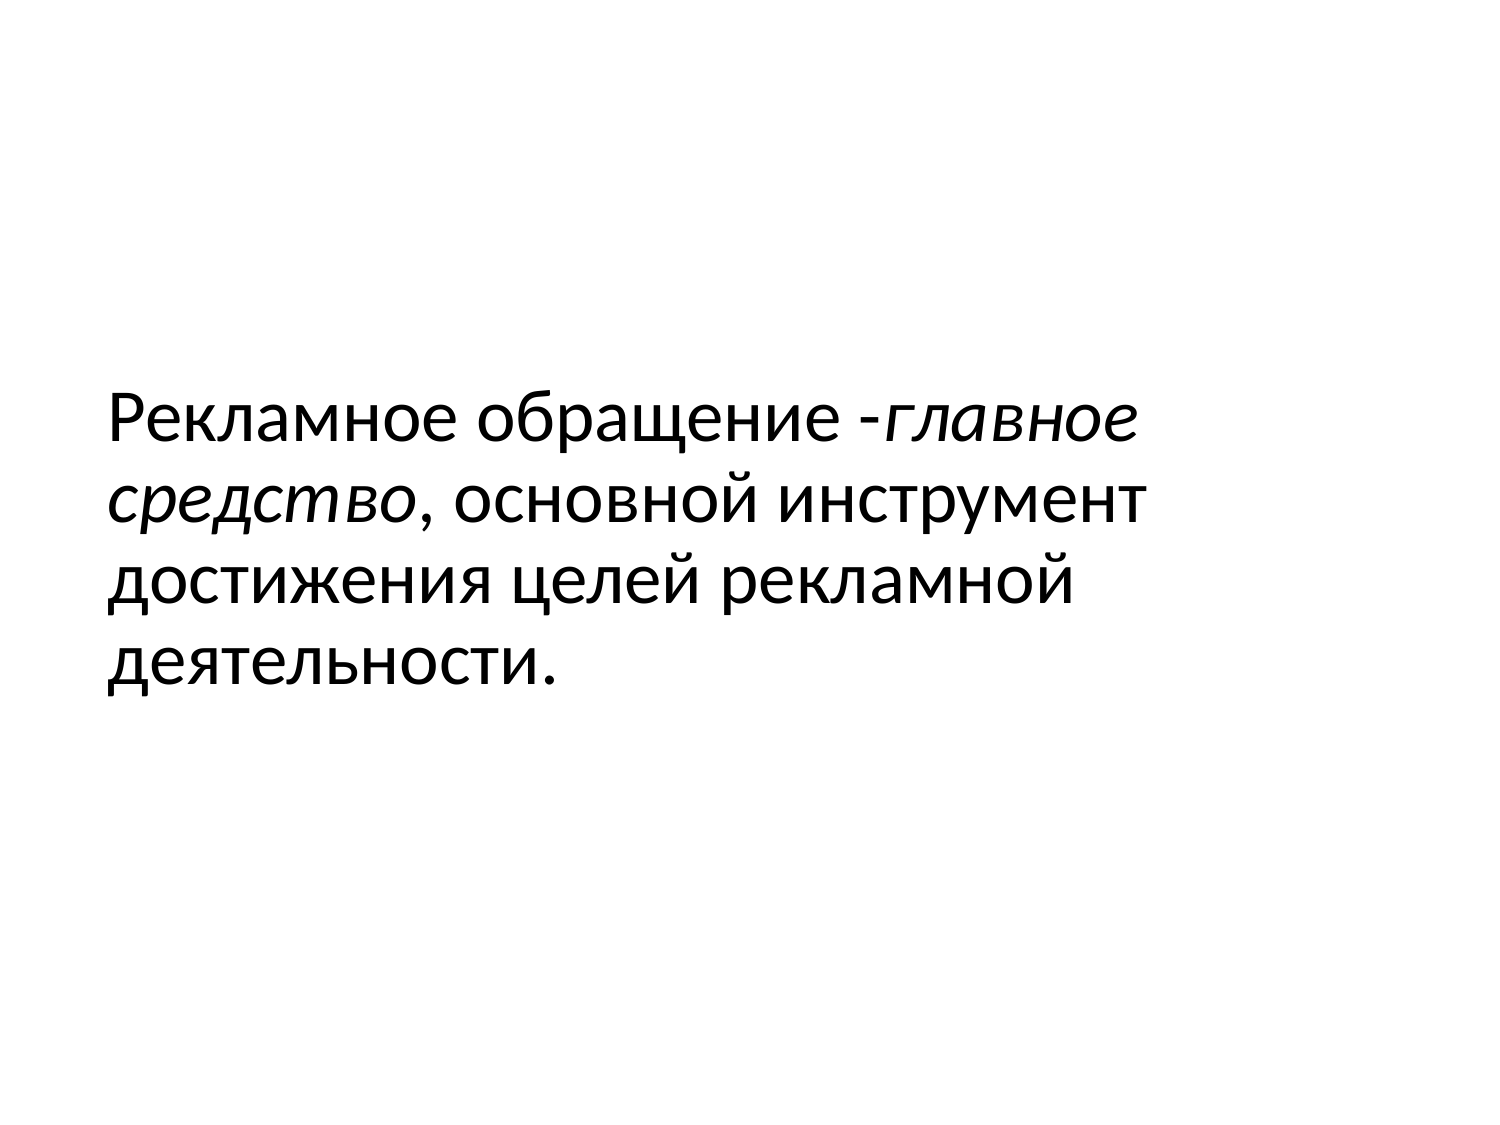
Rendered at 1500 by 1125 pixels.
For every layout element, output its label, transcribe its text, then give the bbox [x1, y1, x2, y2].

list Рекламное обращение -главное средство, основной инструмент достижения целей рекламной деятельности. [75, 368, 1425, 728]
